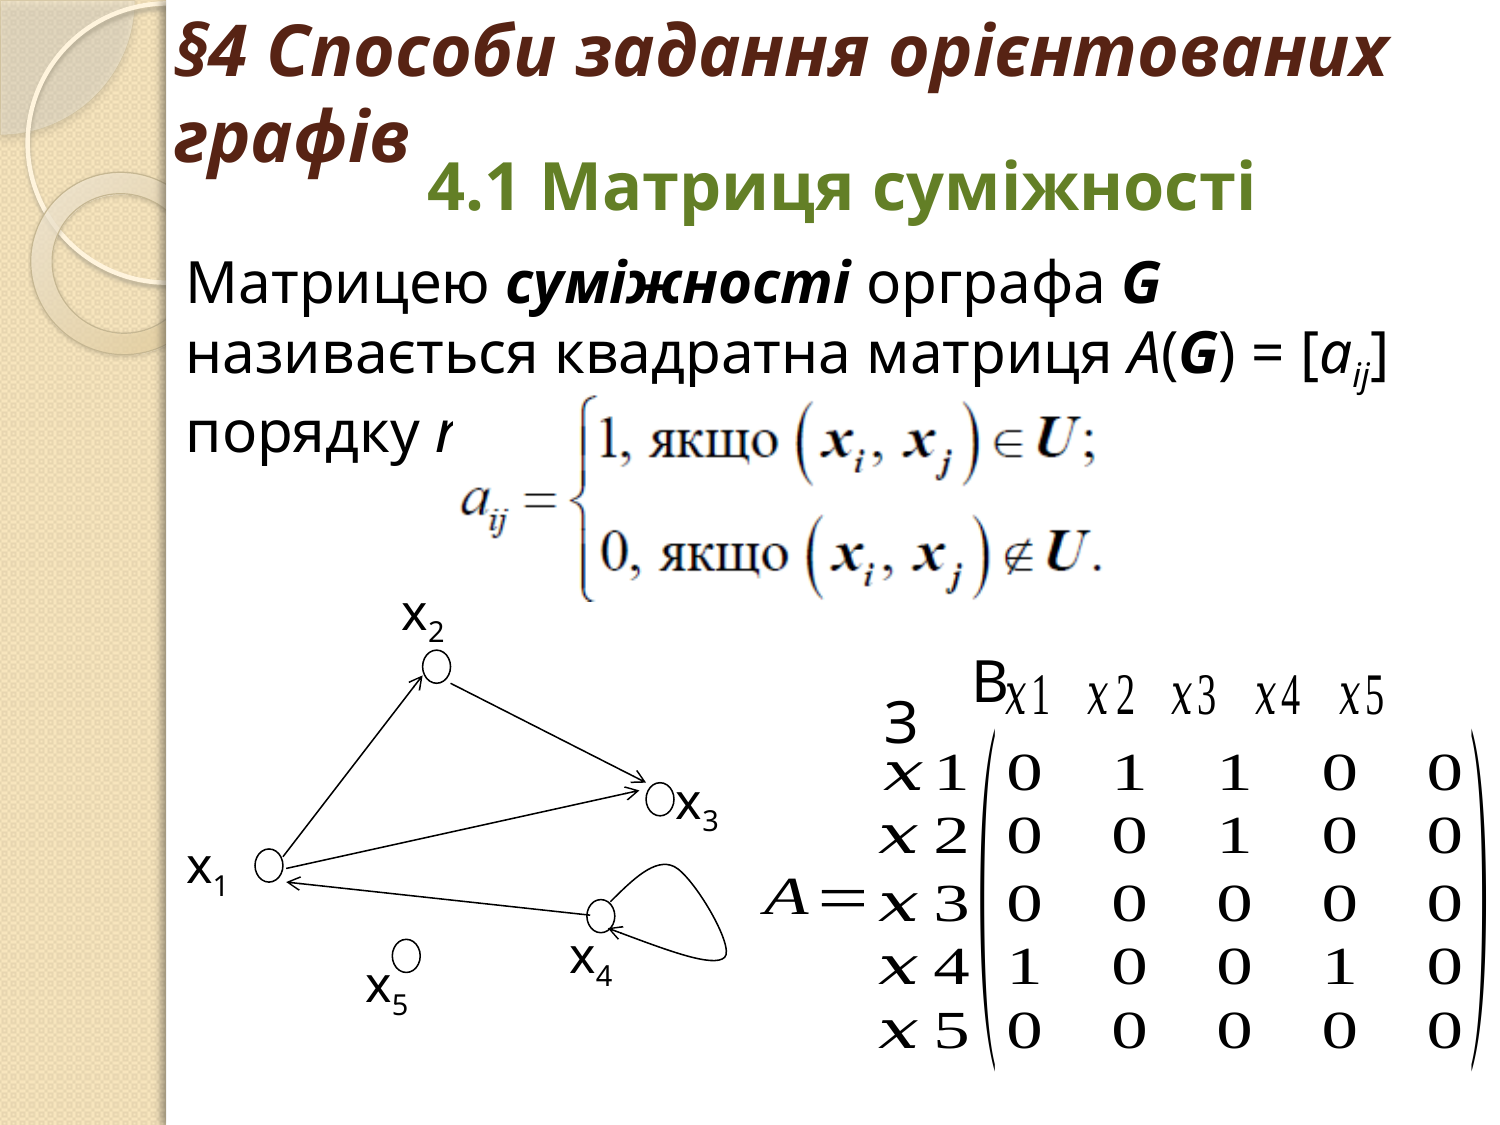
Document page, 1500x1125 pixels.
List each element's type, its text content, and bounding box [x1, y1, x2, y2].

title §4 Способи задання орієнтованих графів [159, 0, 1500, 185]
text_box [754, 636, 1495, 1078]
picture [453, 393, 1112, 602]
text_box 4.1 Матриця суміжності [412, 136, 1272, 232]
text_box Матрицею суміжності орграфа G називається квадратна матриця А(G) = [aij] порядку n, в якої: [171, 237, 1483, 472]
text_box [170, 562, 801, 1035]
